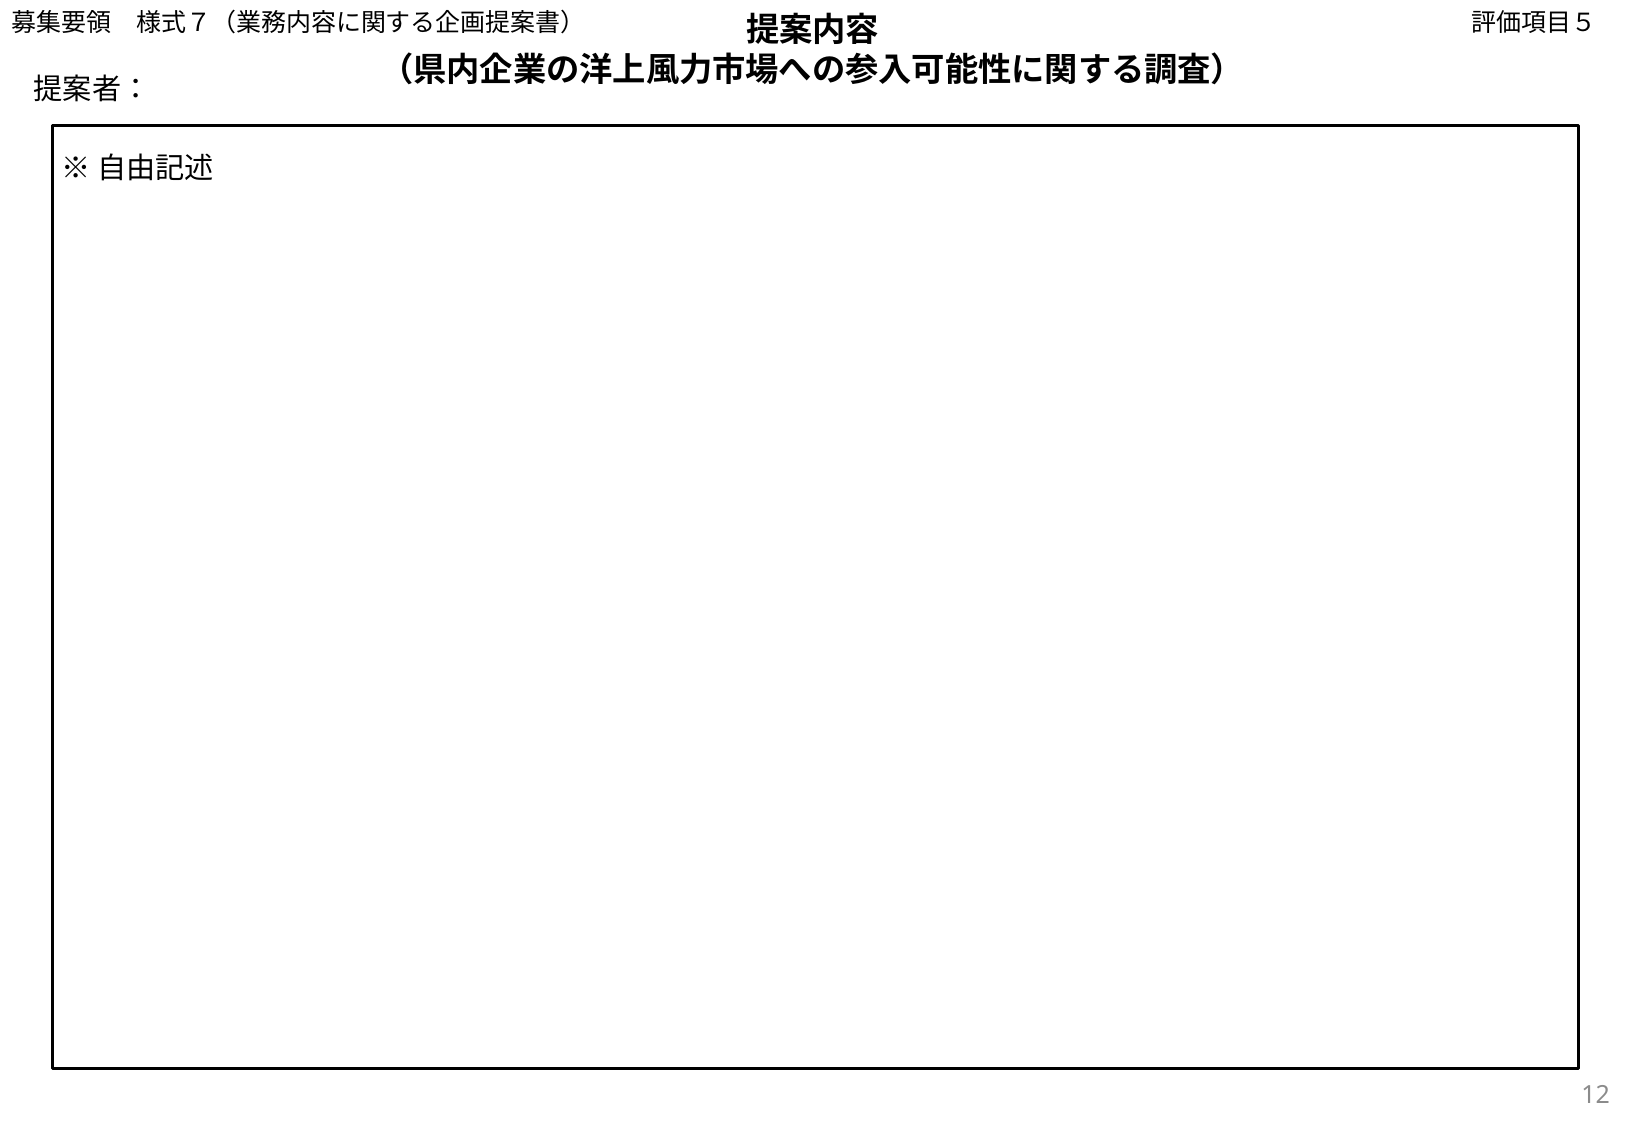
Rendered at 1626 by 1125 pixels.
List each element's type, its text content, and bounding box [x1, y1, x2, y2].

slide_number 12 [1259, 1065, 1625, 1125]
text_box 評価項目５ [1443, 0, 1625, 47]
text_box 提案内容 （県内企業の洋上風力市場への参入可能性に関する調査） [168, 1, 1457, 96]
text_box 提案者： [18, 63, 528, 113]
text_box [52, 125, 1579, 1069]
text_box ※自由記述 [46, 142, 237, 192]
text_box 募集要領 様式７（業務内容に関する企画提案書） [0, 0, 600, 47]
